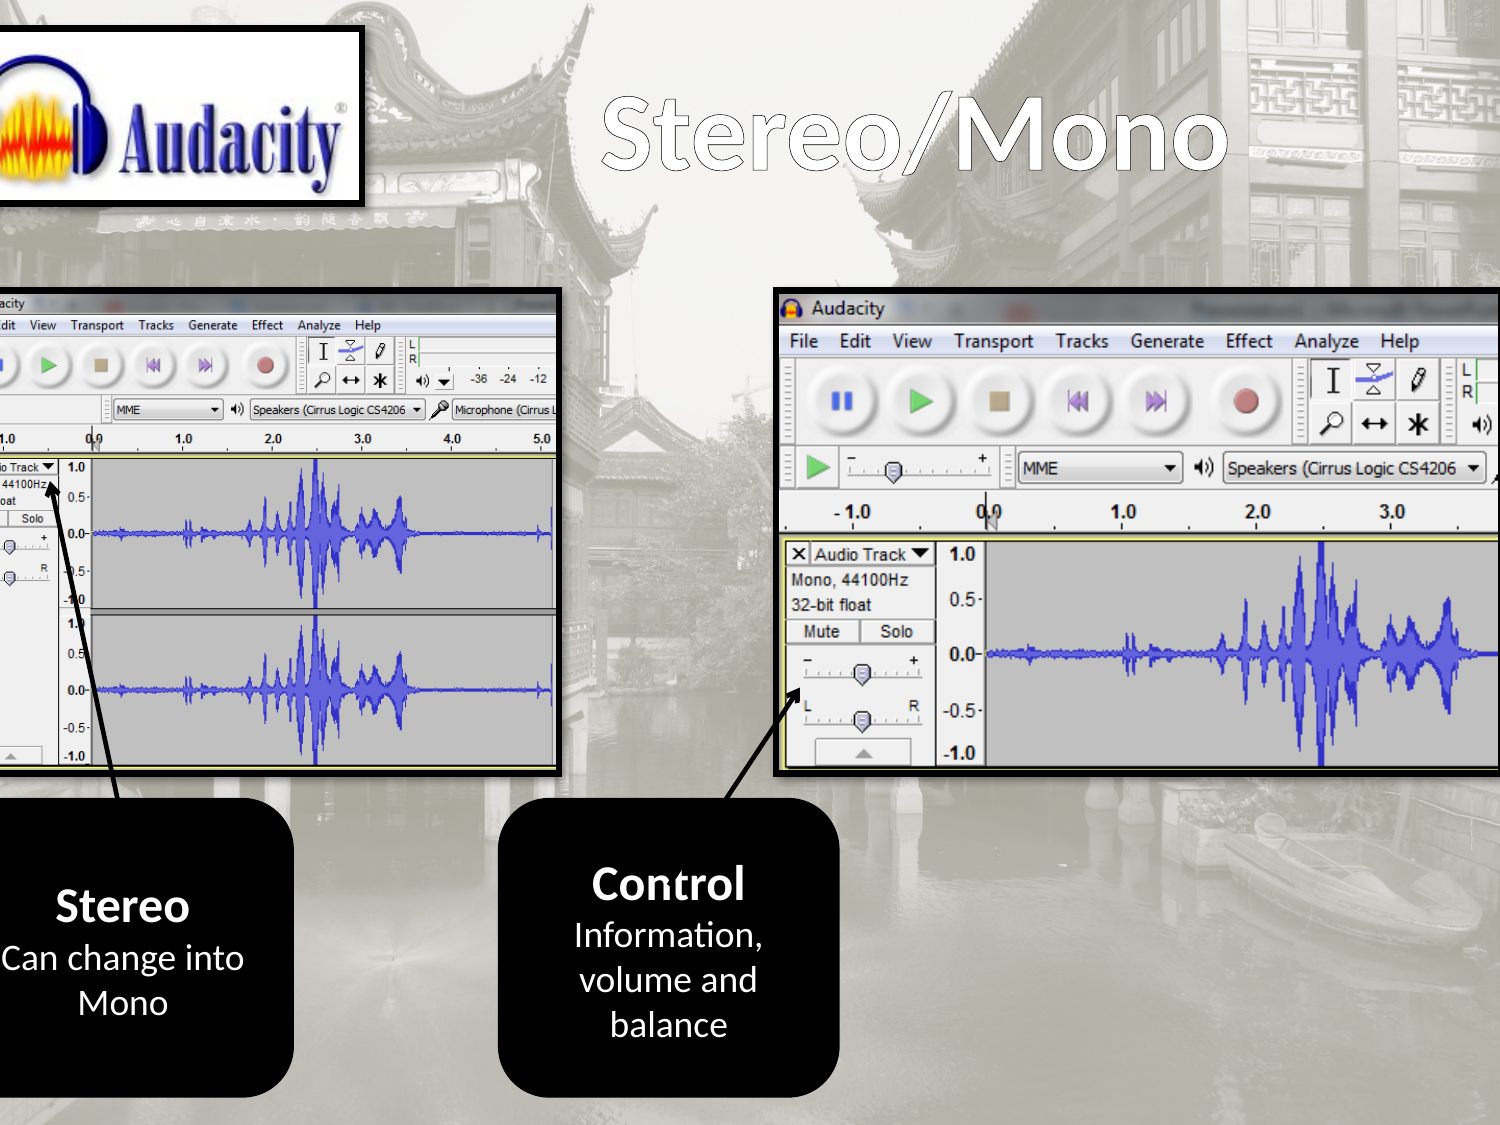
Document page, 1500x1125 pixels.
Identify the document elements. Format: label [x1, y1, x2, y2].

picture [0, 0, 1500, 1125]
text_box [49, 480, 124, 826]
text_box [668, 687, 801, 886]
